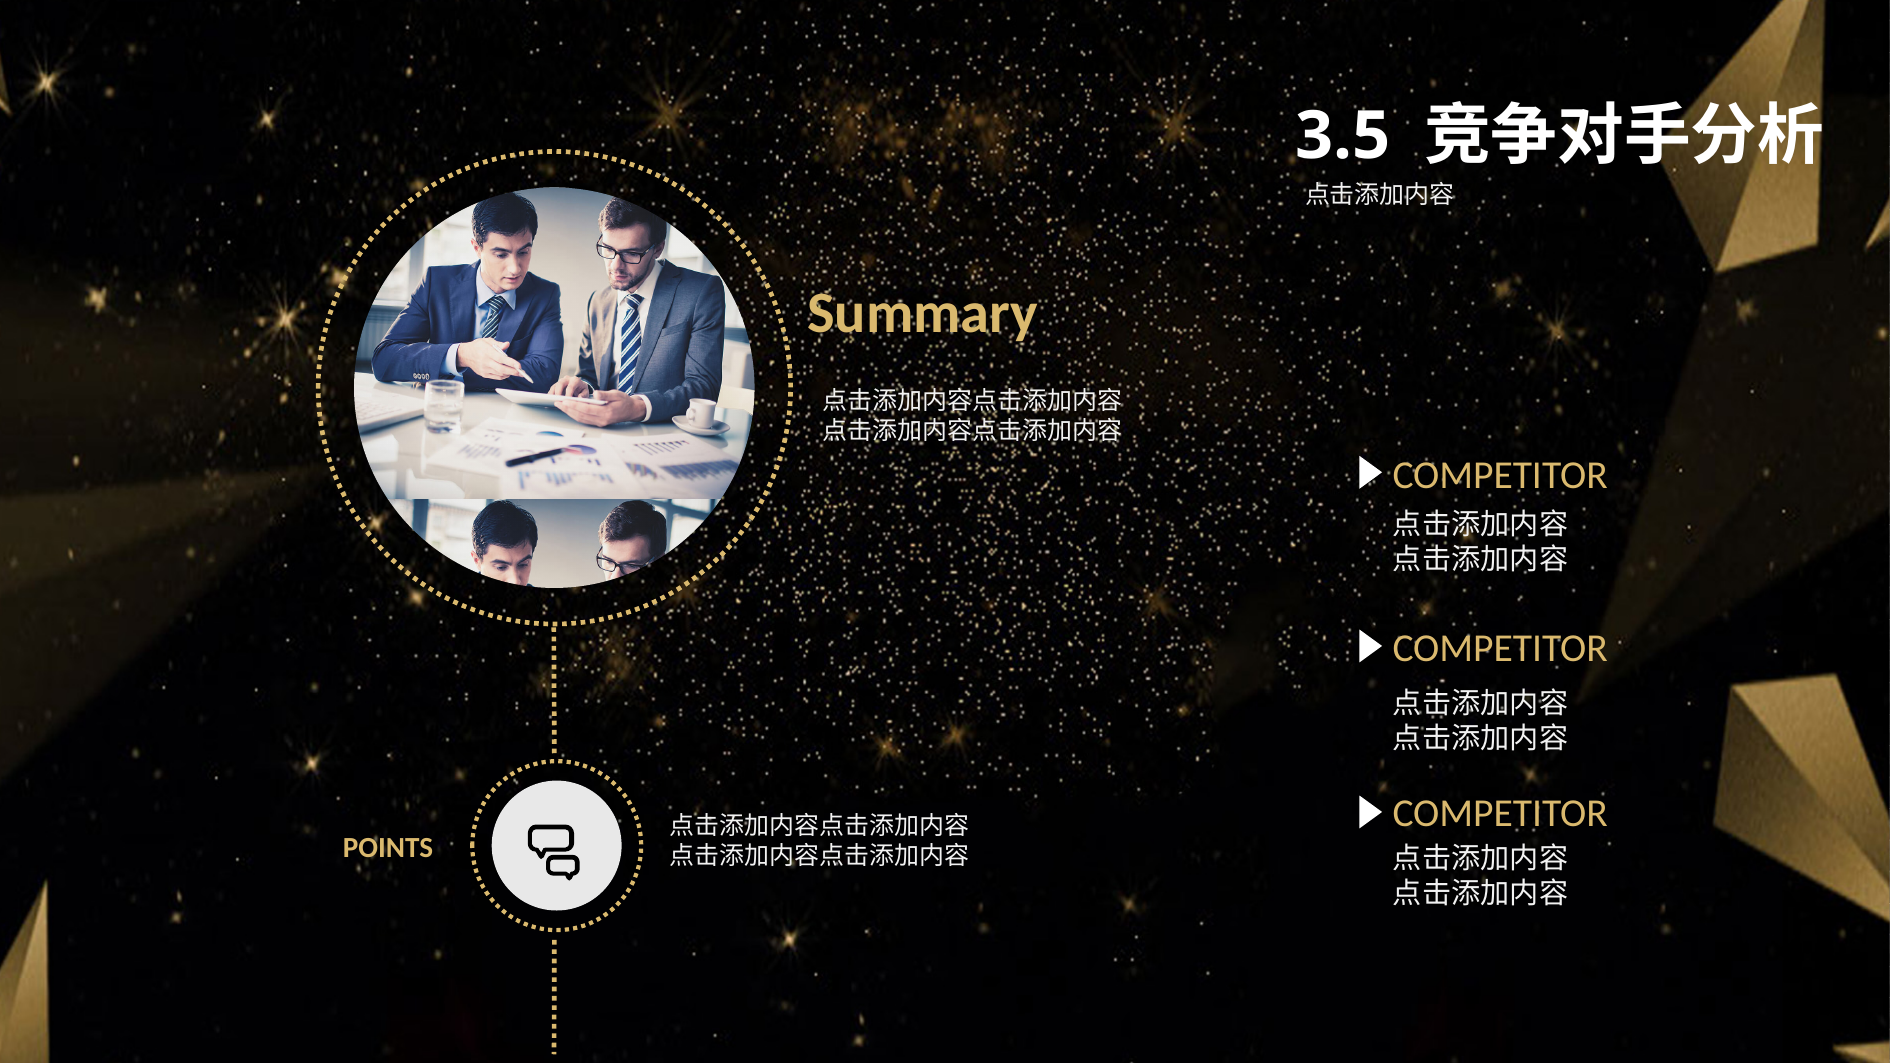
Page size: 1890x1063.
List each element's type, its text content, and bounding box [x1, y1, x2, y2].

text_box 点击添加内容点击添加内容 点击添加内容点击添加内容 [669, 809, 1037, 907]
picture [0, 0, 1890, 1063]
text_box POINTS [342, 828, 434, 871]
text_box Summary [807, 274, 1039, 352]
text_box COMPETITOR [1392, 448, 1609, 504]
text_box [527, 824, 575, 860]
text_box 点击添加内容 点击添加内容 [1392, 683, 1569, 797]
text_box [1357, 453, 1385, 491]
text_box 3.5 竞争对手分析 [1295, 92, 1825, 180]
text_box [1357, 793, 1385, 831]
text_box [546, 854, 580, 881]
text_box 点击添加内容 点击添加内容 [1392, 505, 1569, 618]
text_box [317, 151, 791, 625]
text_box [1357, 627, 1385, 665]
text_box 点击添加内容 点击添加内容 [1392, 839, 1569, 952]
text_box 点击添加内容 [1290, 171, 1470, 247]
text_box COMPETITOR [1392, 621, 1609, 677]
text_box COMPETITOR [1392, 787, 1609, 843]
text_box [470, 759, 644, 933]
text_box 点击添加内容点击添加内容 点击添加内容点击添加内容 [822, 384, 1190, 482]
